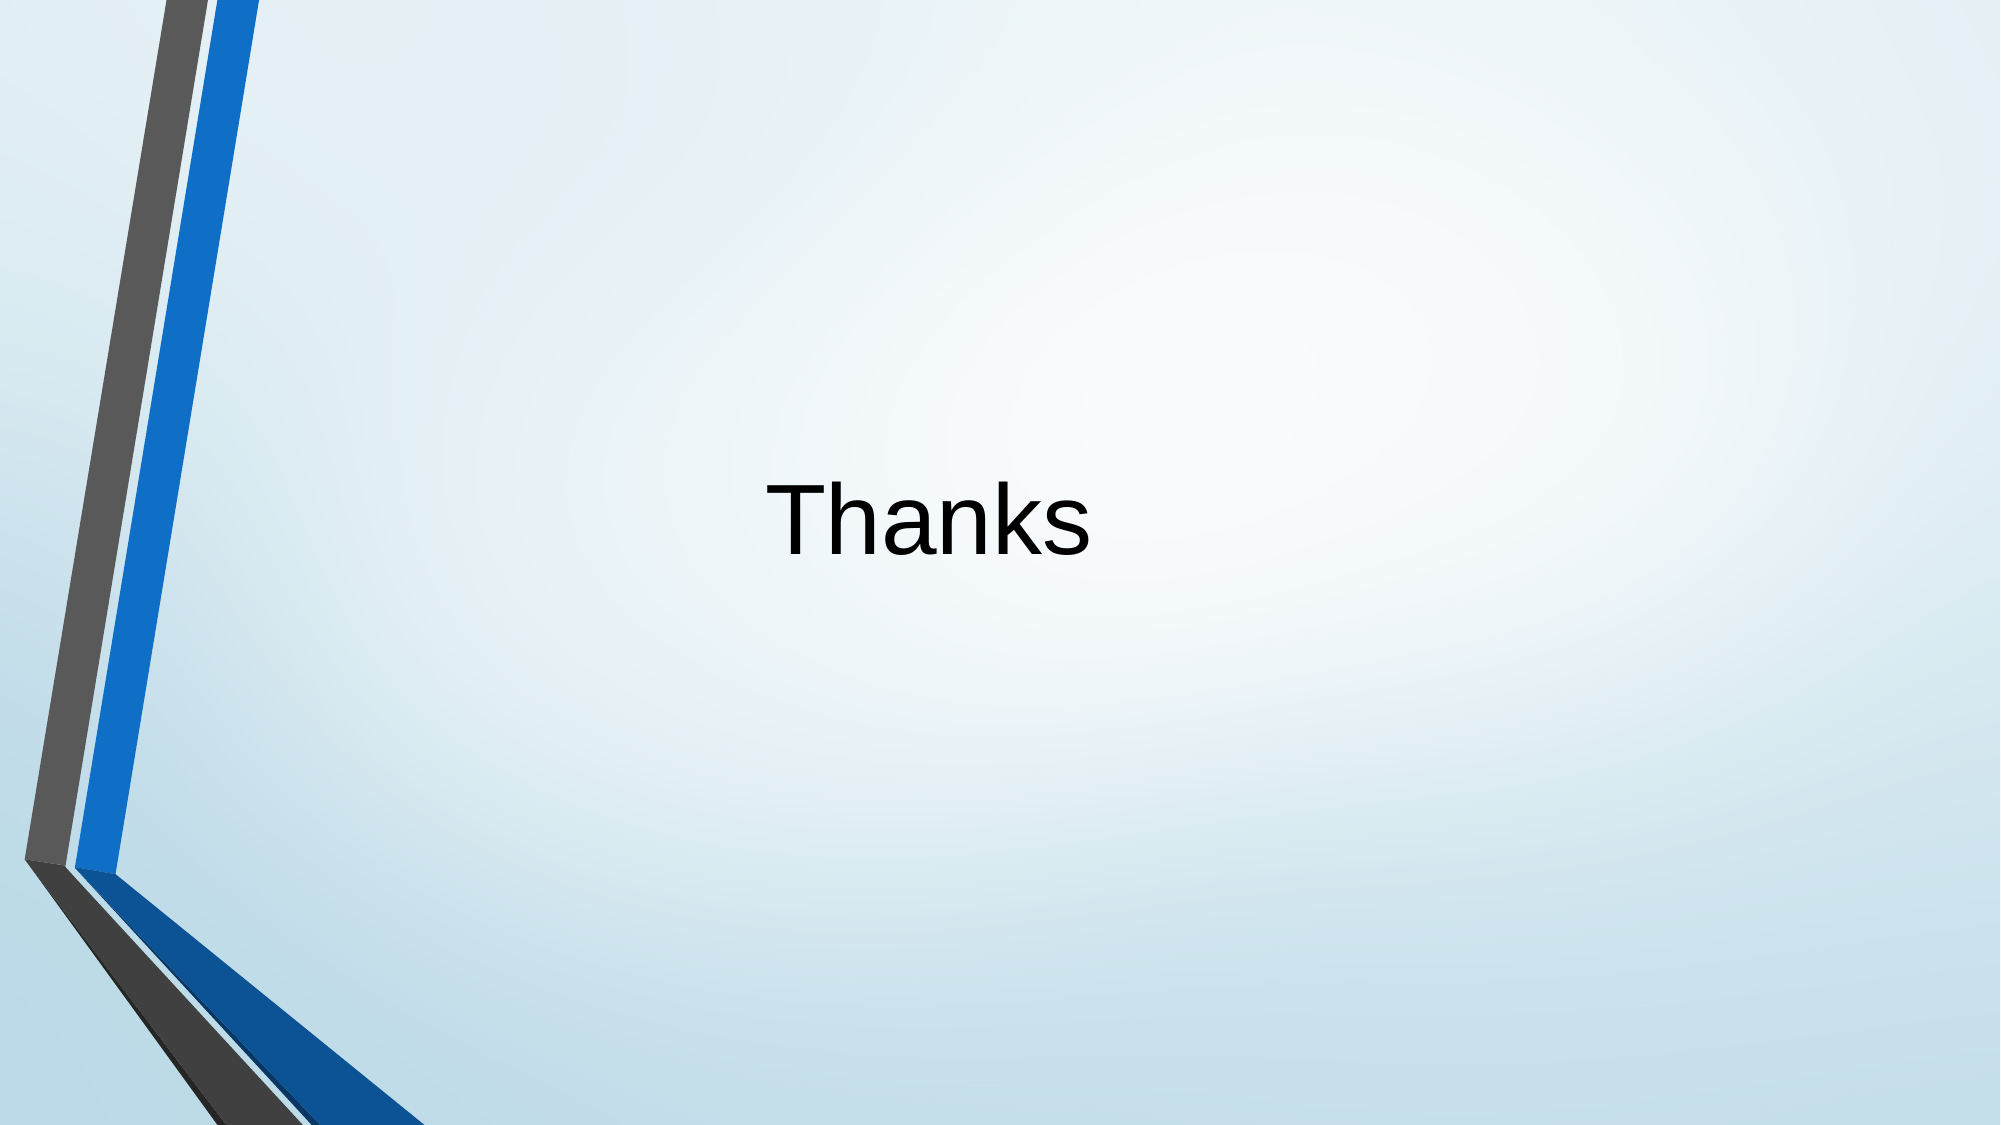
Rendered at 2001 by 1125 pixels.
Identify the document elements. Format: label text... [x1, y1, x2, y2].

text_box Thanks [750, 447, 1108, 582]
